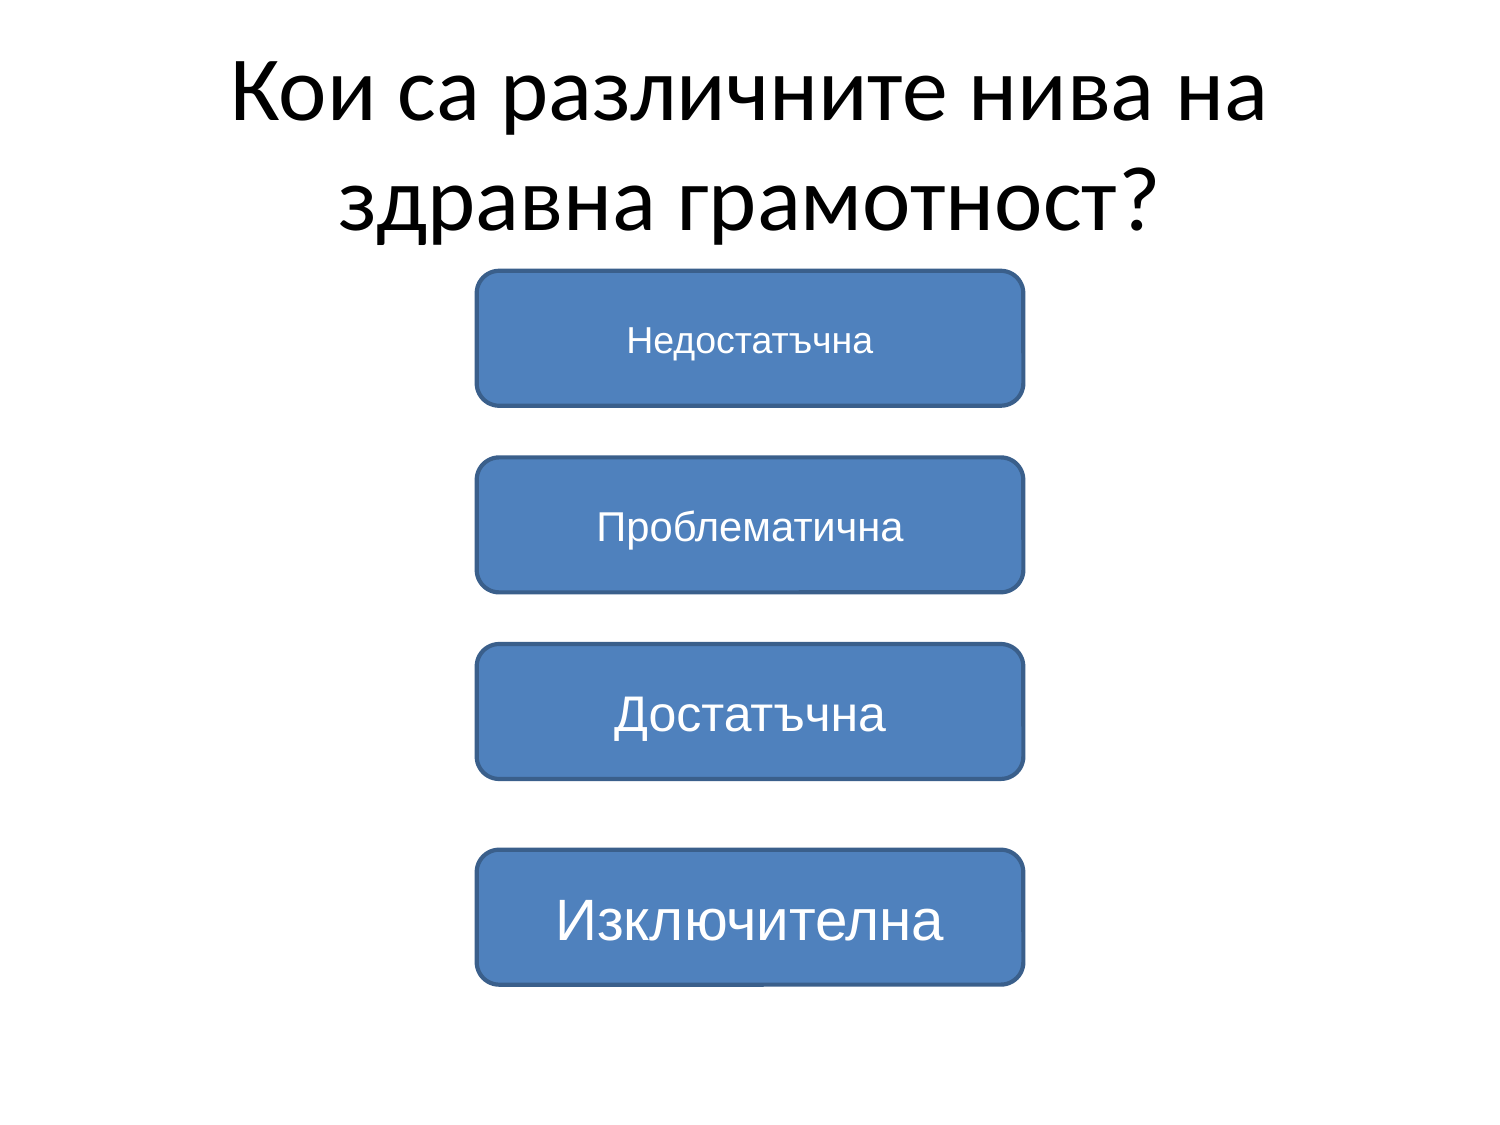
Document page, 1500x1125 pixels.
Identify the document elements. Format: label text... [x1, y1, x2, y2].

text_box Изключителна [474, 847, 1026, 987]
text_box Недостатъчна [474, 268, 1026, 408]
text_box Достатъчна [474, 641, 1026, 782]
title Кои са различните нива на здравна грамотност? [75, 45, 1425, 233]
text_box Проблематична [474, 455, 1026, 595]
